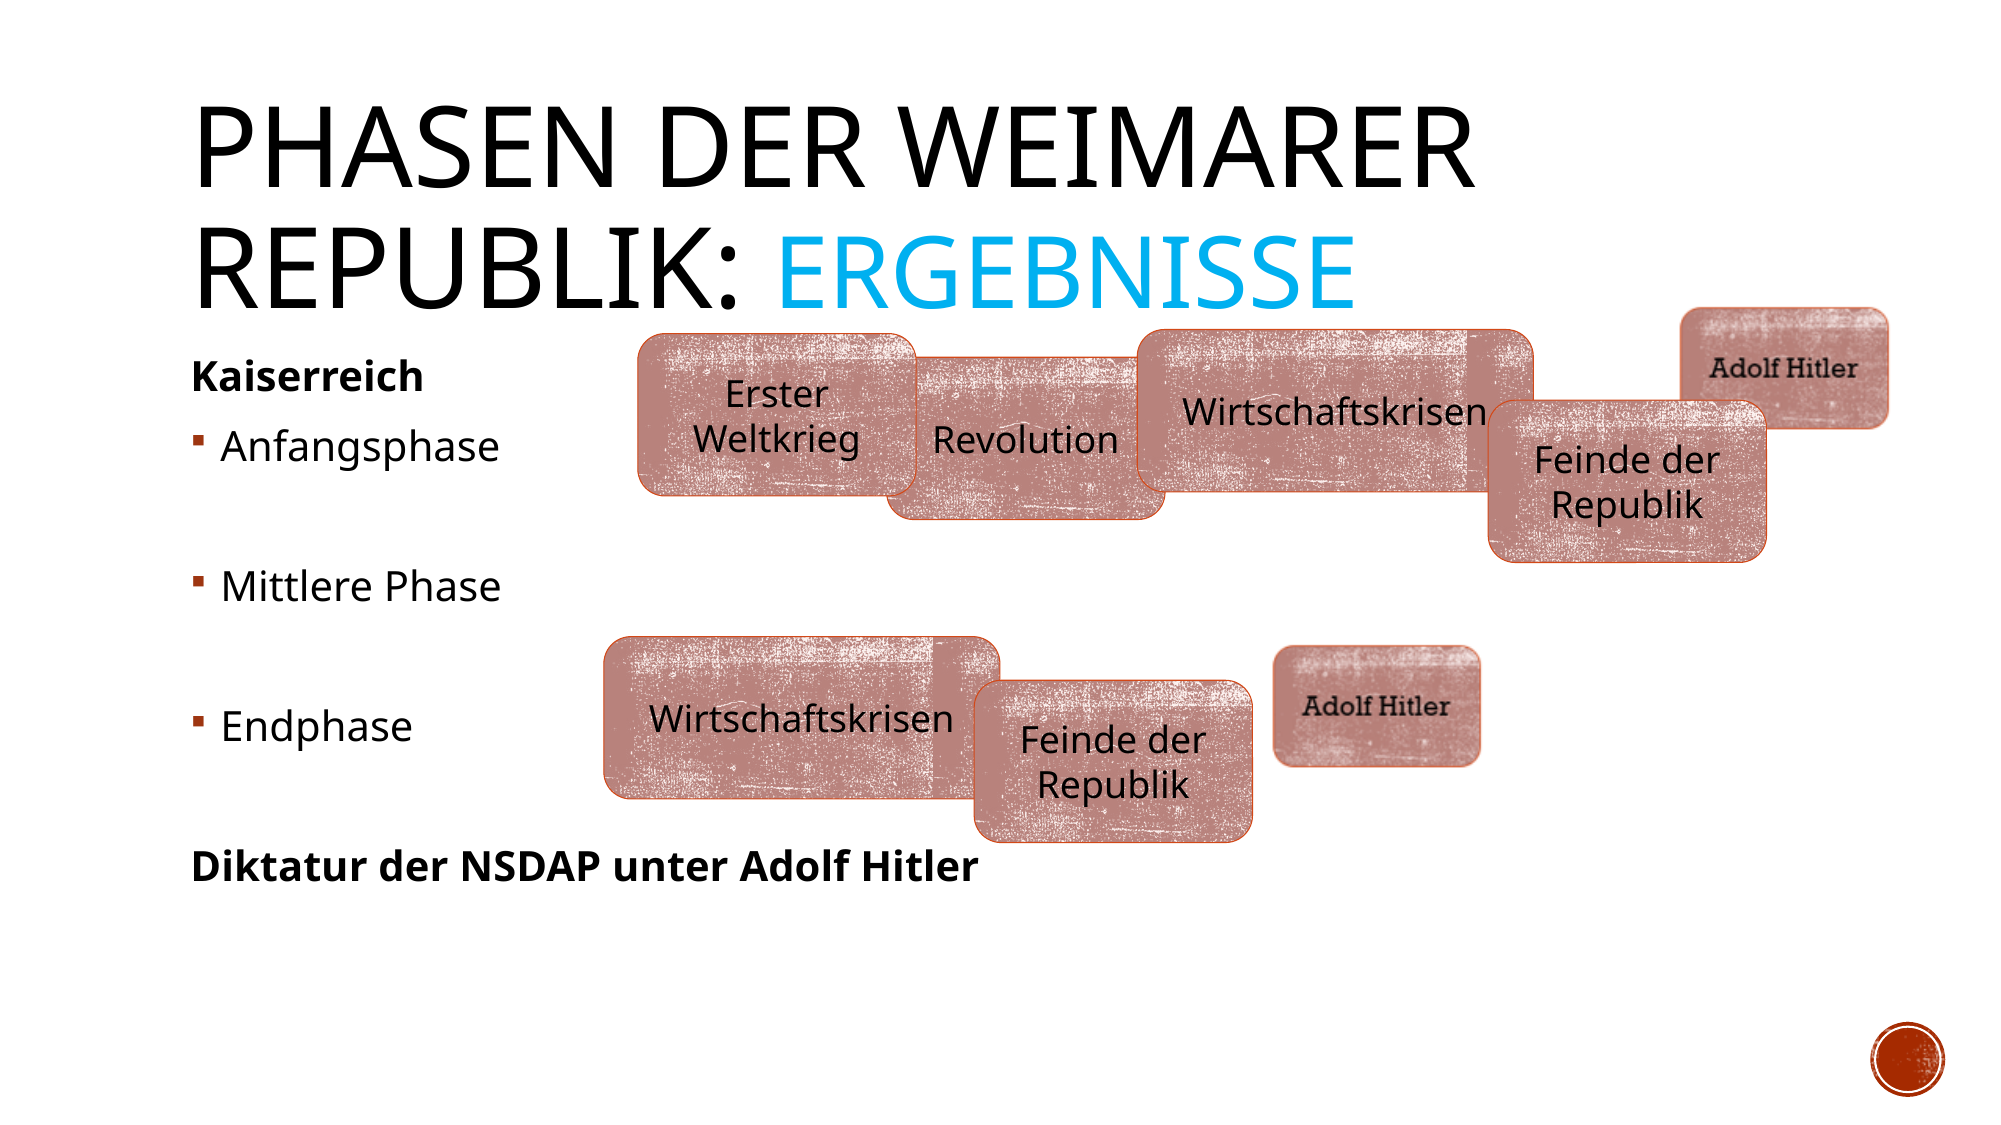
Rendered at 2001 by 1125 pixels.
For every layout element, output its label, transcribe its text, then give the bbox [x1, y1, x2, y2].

picture [1669, 287, 1897, 461]
text_box Feinde der Republik [1487, 399, 1768, 564]
text_box Feinde der Republik [973, 679, 1254, 844]
text_box Revolution [886, 356, 1166, 521]
text_box Wirtschaftskrisen [1136, 328, 1534, 493]
title Phasen der Weimarer Republik: ERgebnisse [175, 79, 1826, 344]
text_box Wirtschaftskrisen [603, 636, 1001, 800]
text_box Erster Weltkrieg [637, 333, 917, 497]
list Kaiserreich Anfangsphase Mittlere Phase Endphase Diktatur der NSDAP unter Adolf Hitler [175, 348, 1826, 1013]
picture [1262, 625, 1489, 799]
